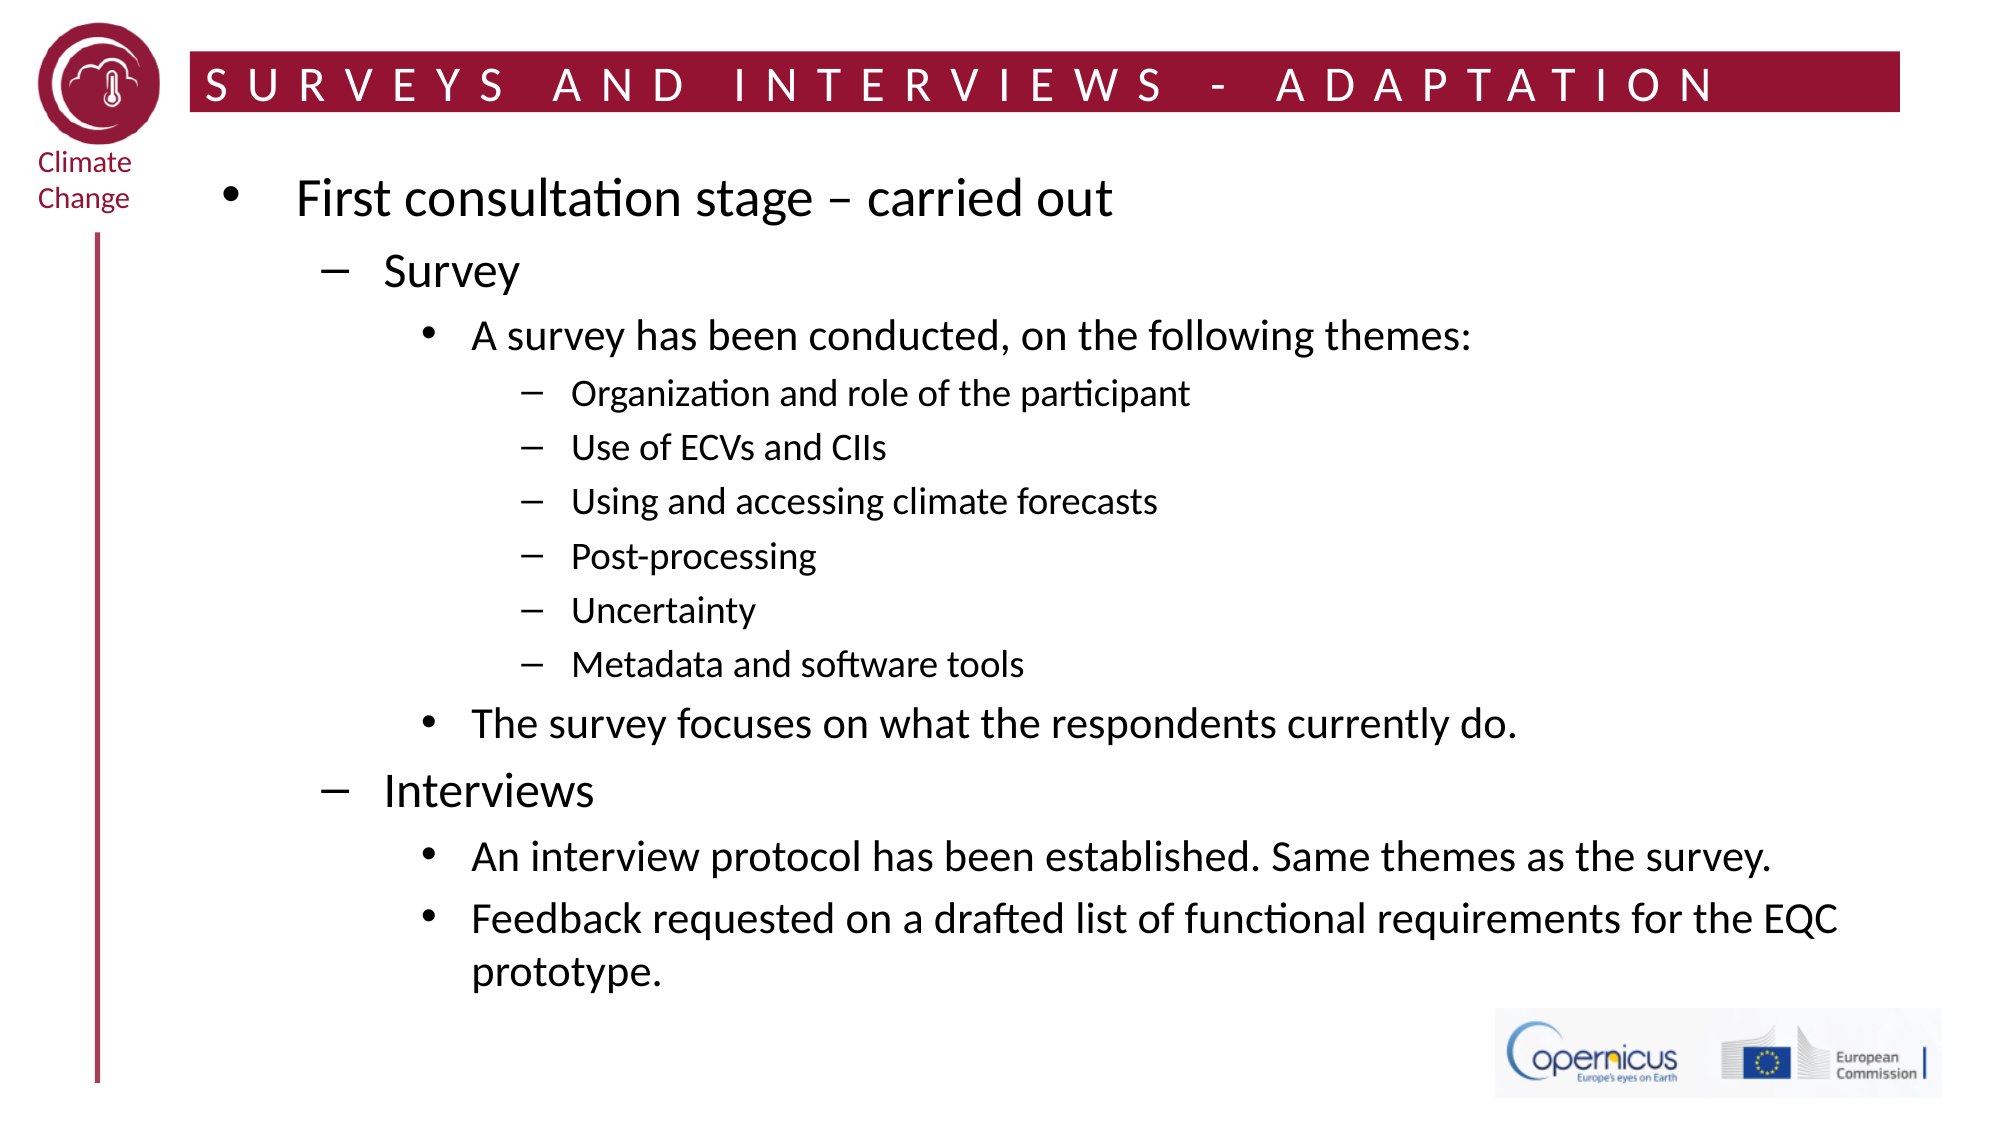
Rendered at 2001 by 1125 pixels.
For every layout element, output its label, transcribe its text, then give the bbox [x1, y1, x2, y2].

picture [25, 4, 171, 155]
list First consultation stage – carried out Survey A survey has been conducted, on the following themes: Organization and role of the participant Use of ECVs and CIIs Using and accessing climate forecasts Post-processing Uncertainty Metadata and software tools The survey focuses on what the respondents currently do. Interviews An interview protocol has been established. Same themes as the survey. Feedback requested on a drafted list of functional requirements for the EQC prototype. [206, 153, 1900, 1039]
title SURVEYS AND INTERVIEWS - ADAPTATION [189, 51, 1900, 113]
picture [1495, 1008, 1942, 1098]
